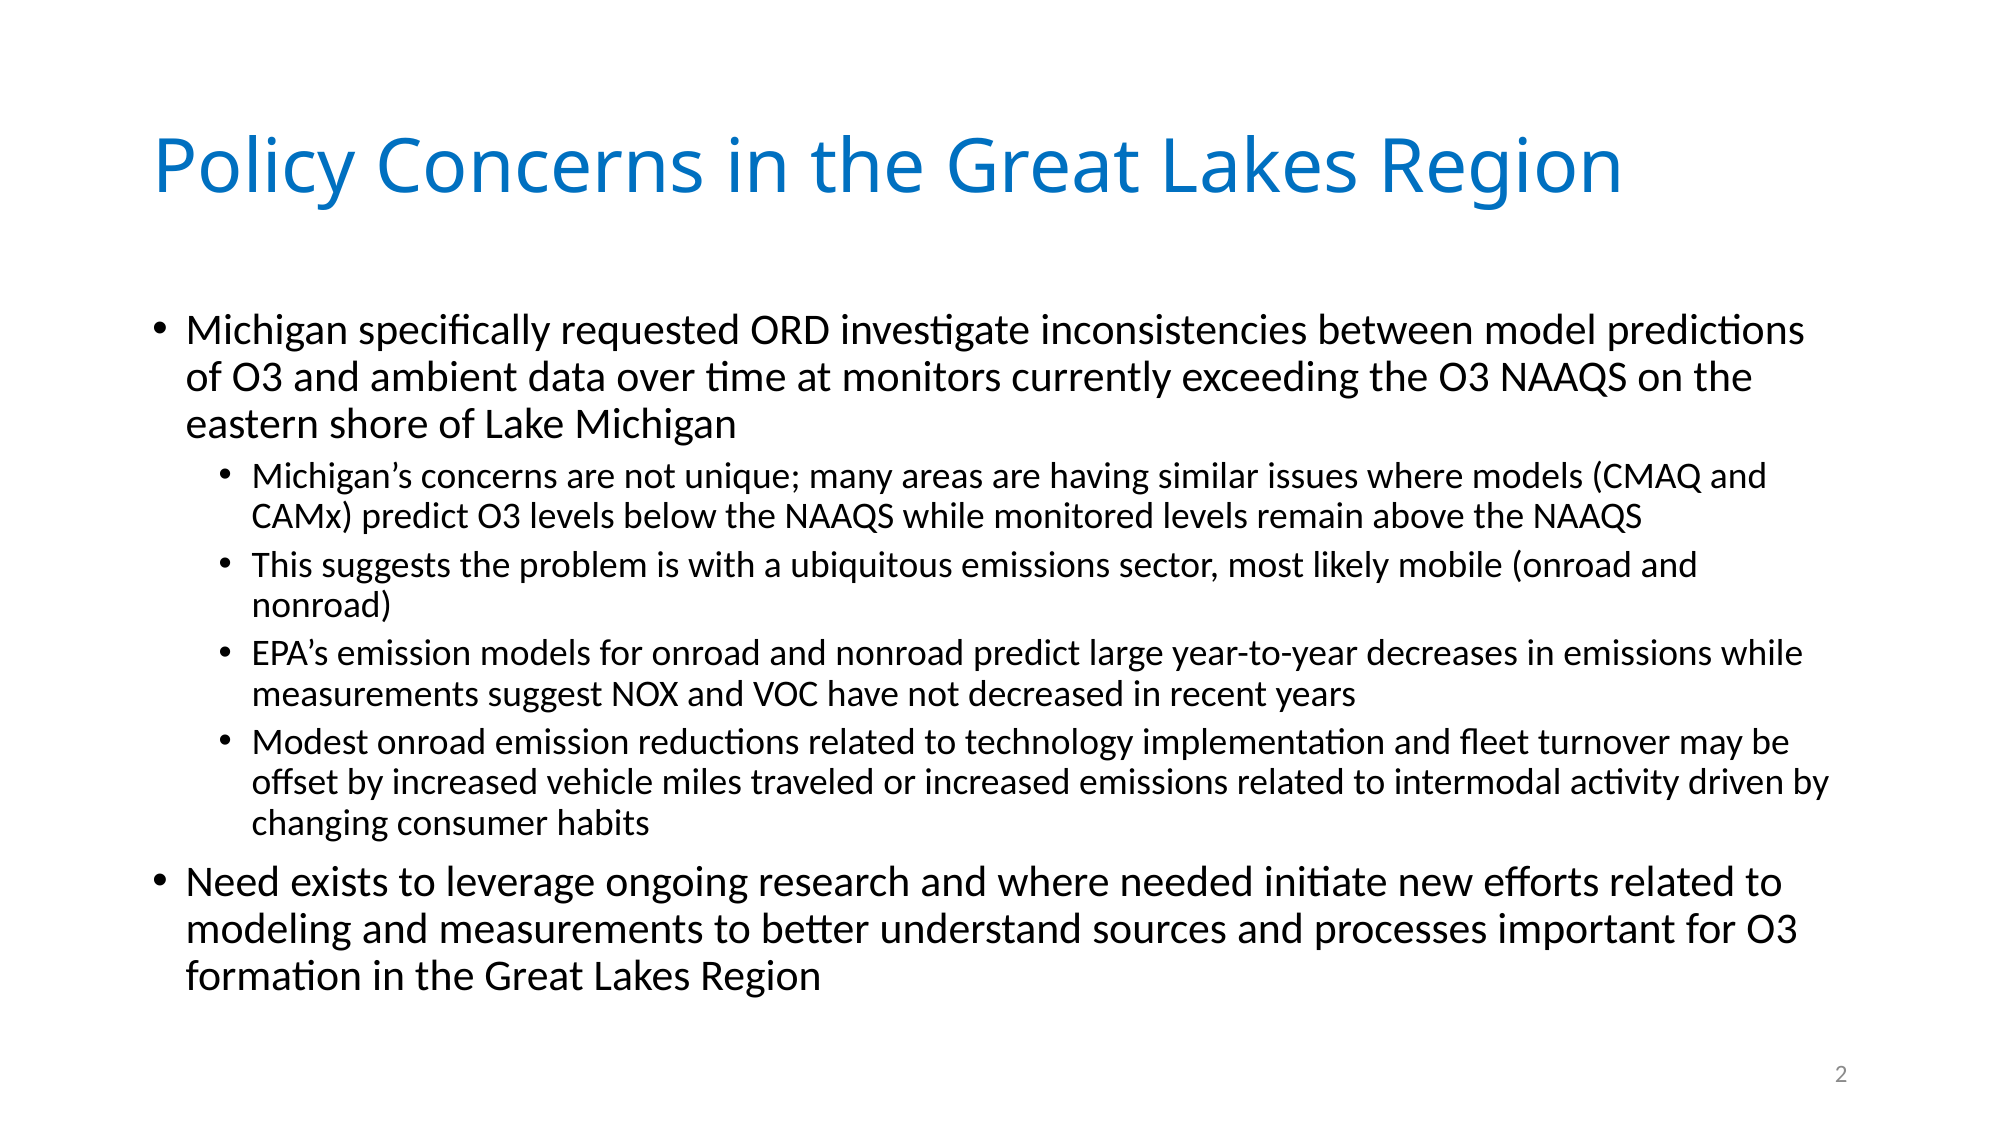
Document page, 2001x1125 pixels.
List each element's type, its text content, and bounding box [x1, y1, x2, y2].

title Policy Concerns in the Great Lakes Region [137, 59, 1863, 278]
list Michigan specifically requested ORD investigate inconsistencies between model predictions of O3 and ambient data over time at monitors currently exceeding the O3 NAAQS on the eastern shore of Lake Michigan Michigan’s concerns are not unique; many areas are having similar issues where models (CMAQ and CAMx) predict O3 levels below the NAAQS while monitored levels remain above the NAAQS This suggests the problem is with a ubiquitous emissions sector, most likely mobile (onroad and nonroad) EPA’s emission models for onroad and nonroad predict large year-to-year decreases in emissions while measurements suggest NOX and VOC have not decreased in recent years Modest onroad emission reductions related to technology implementation and fleet turnover may be offset by increased vehicle miles traveled or increased emissions related to intermodal activity driven by changing consumer habits Need exists to leverage ongoing research and where needed initiate new efforts related to modeling and measurements to better understand sources and processes important for O3 formation in the Great Lakes Region [137, 299, 1863, 1014]
slide_number 2 [1412, 1042, 1863, 1103]
